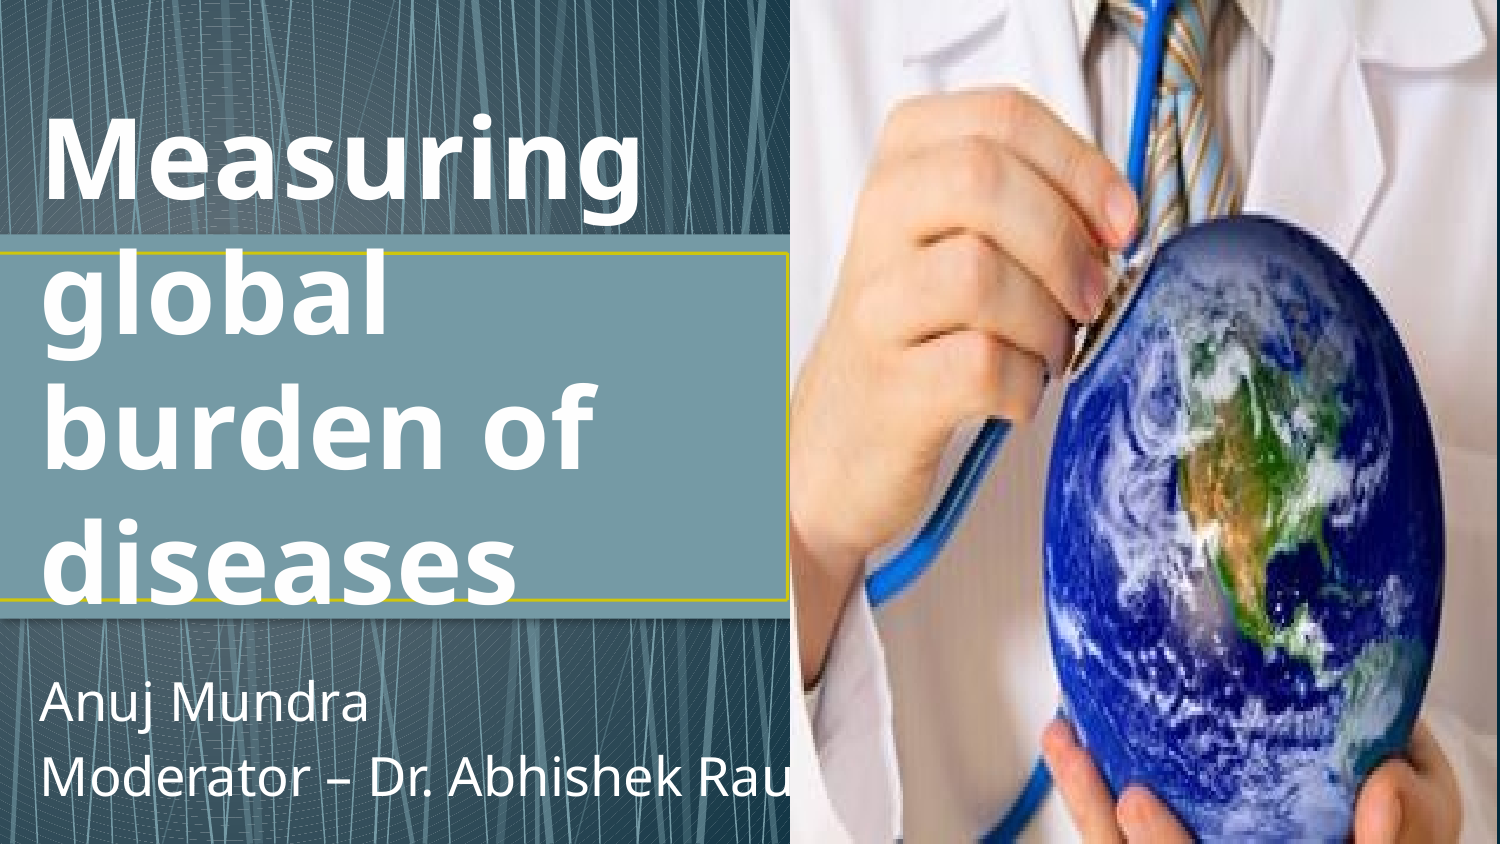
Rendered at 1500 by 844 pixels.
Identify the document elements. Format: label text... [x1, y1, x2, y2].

title Measuring global burden of diseases [24, 259, 783, 635]
picture [790, 0, 1496, 844]
subtitle Anuj Mundra Moderator – Dr. Abhishek Raut [24, 659, 783, 810]
